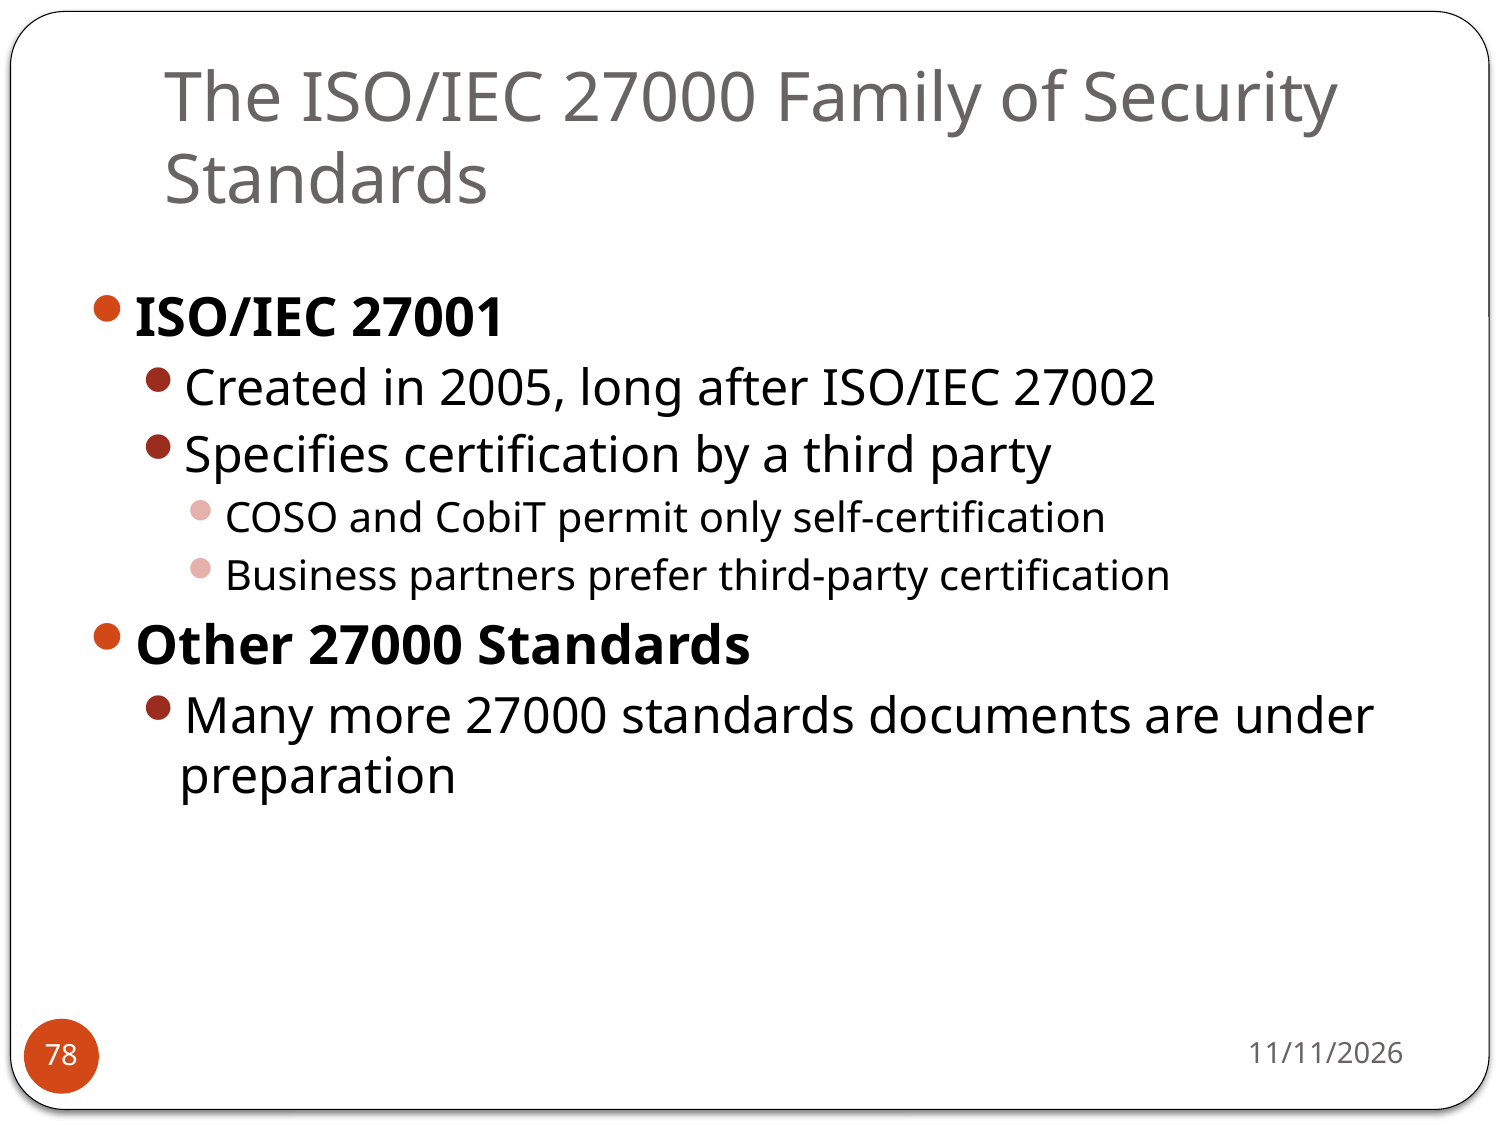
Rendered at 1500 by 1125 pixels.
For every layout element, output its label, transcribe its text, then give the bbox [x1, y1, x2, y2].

title The ISO/IEC 27000 Family of Security Standards [150, 45, 1425, 233]
list ISO/IEC 27001 Created in 2005, long after ISO/IEC 27002 Specifies certification by a third party COSO and CobiT permit only self-certification Business partners prefer third-party certification Other 27000 Standards Many more 27000 standards documents are under preparation [75, 275, 1425, 986]
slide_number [1012, 1015, 1419, 1094]
slide_number 78 [23, 1018, 99, 1094]
